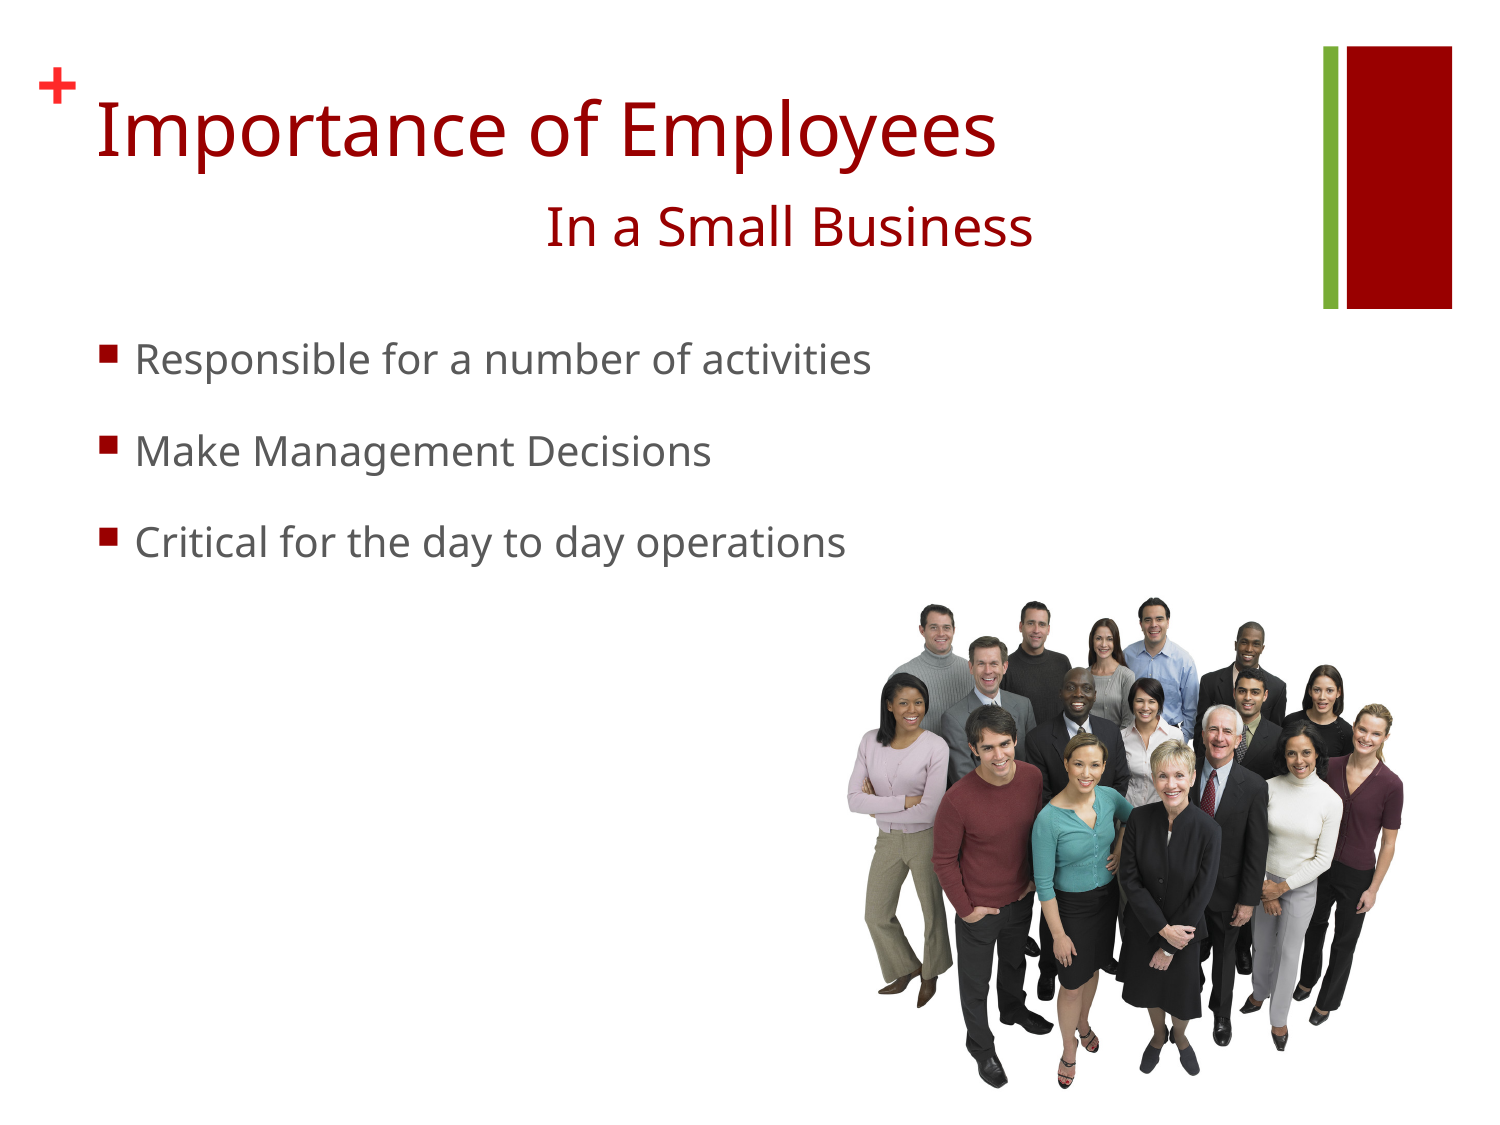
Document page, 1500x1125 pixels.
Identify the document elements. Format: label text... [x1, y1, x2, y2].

list Responsible for a number of activities Make Management Decisions Critical for the day to day operations [81, 324, 1322, 628]
title Importance of Employees In a Small Business [81, 79, 1322, 263]
picture [821, 583, 1443, 1112]
